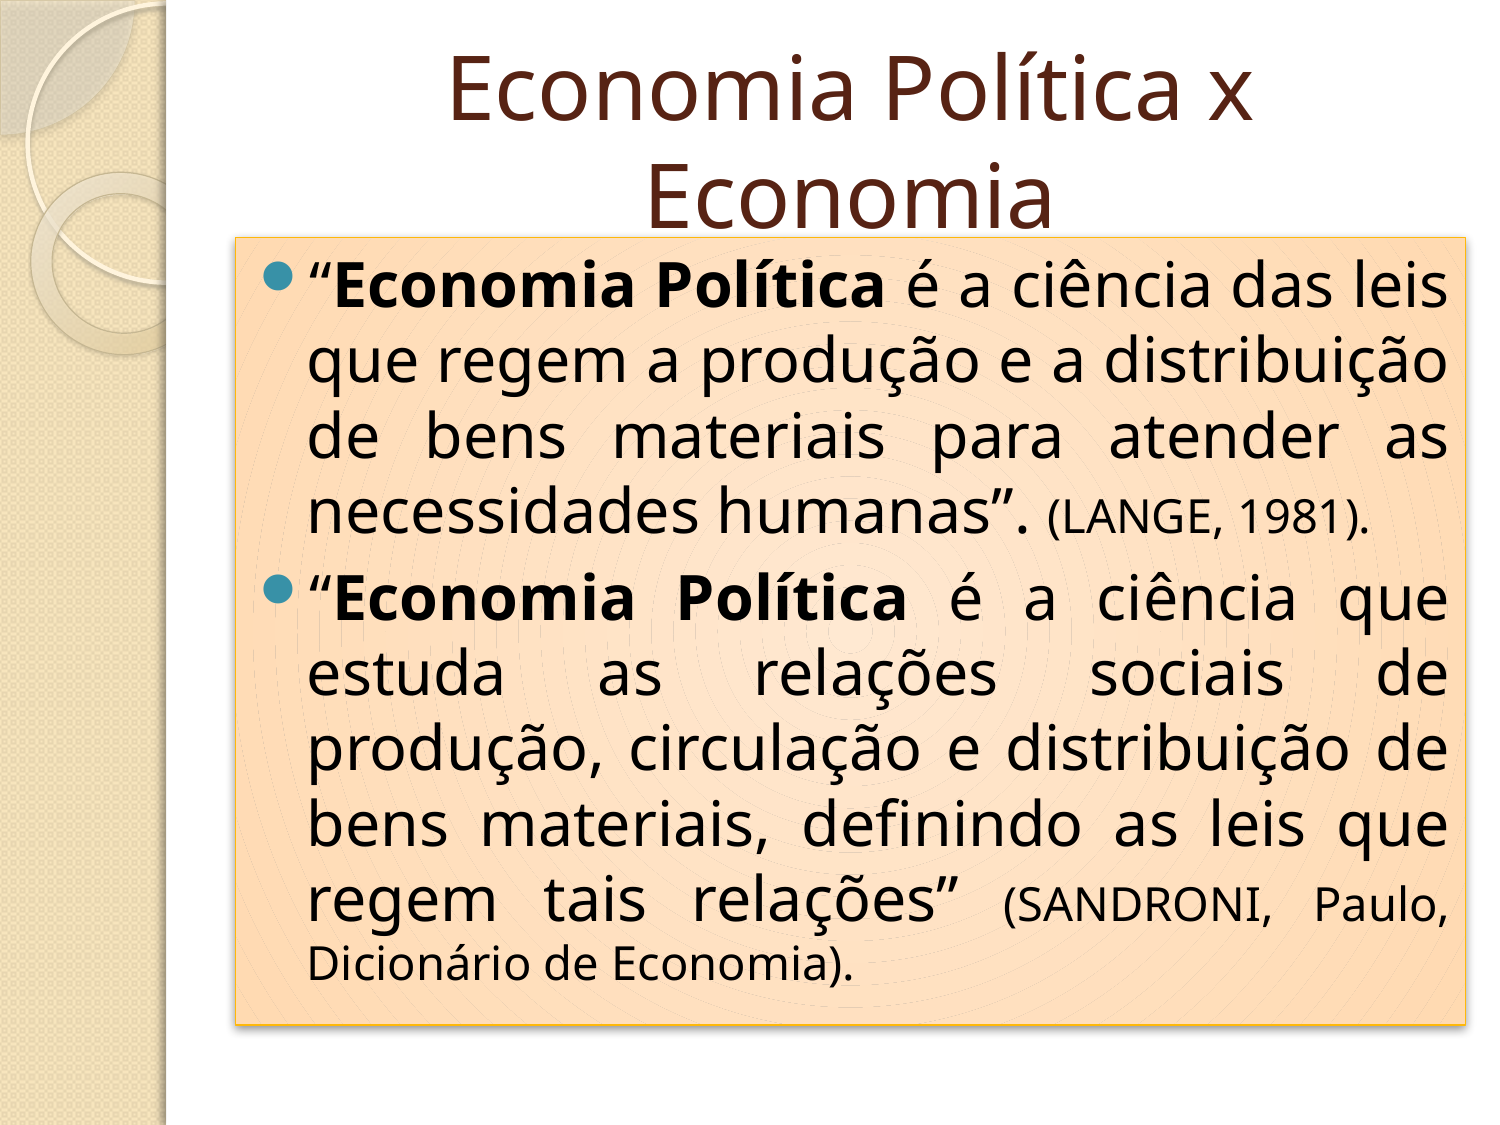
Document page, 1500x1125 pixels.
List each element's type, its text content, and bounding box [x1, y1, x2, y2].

list “Economia Política é a ciência das leis que regem a produção e a distribuição de bens materiais para atender as necessidades humanas”. (LANGE, 1981). “Economia Política é a ciência que estuda as relações sociais de produção, circulação e distribuição de bens materiais, definindo as leis que regem tais relações” (SANDRONI, Paulo, Dicionário de Economia). [235, 237, 1466, 1026]
title Economia Política x Economia [235, 45, 1466, 233]
